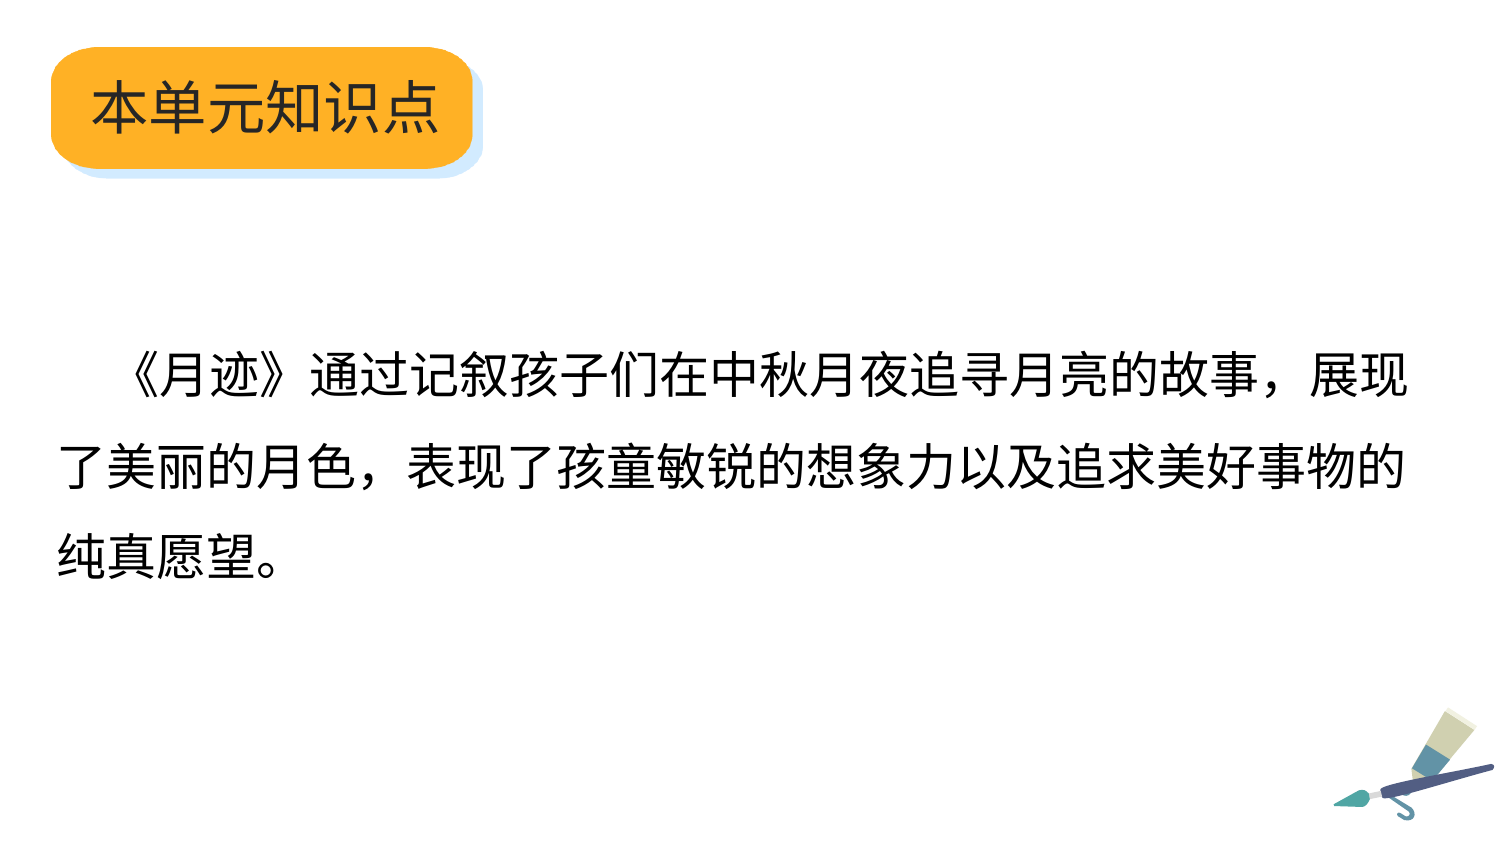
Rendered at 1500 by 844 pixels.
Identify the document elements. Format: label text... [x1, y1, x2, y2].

picture [51, 47, 483, 179]
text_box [1358, 708, 1481, 844]
text_box 《月迹》通过记叙孩子们在中秋月夜追寻月亮的故事，展现了美丽的月色，表现了孩童敏锐的想象力以及追求美好事物的纯真愿望。 [45, 294, 1462, 591]
